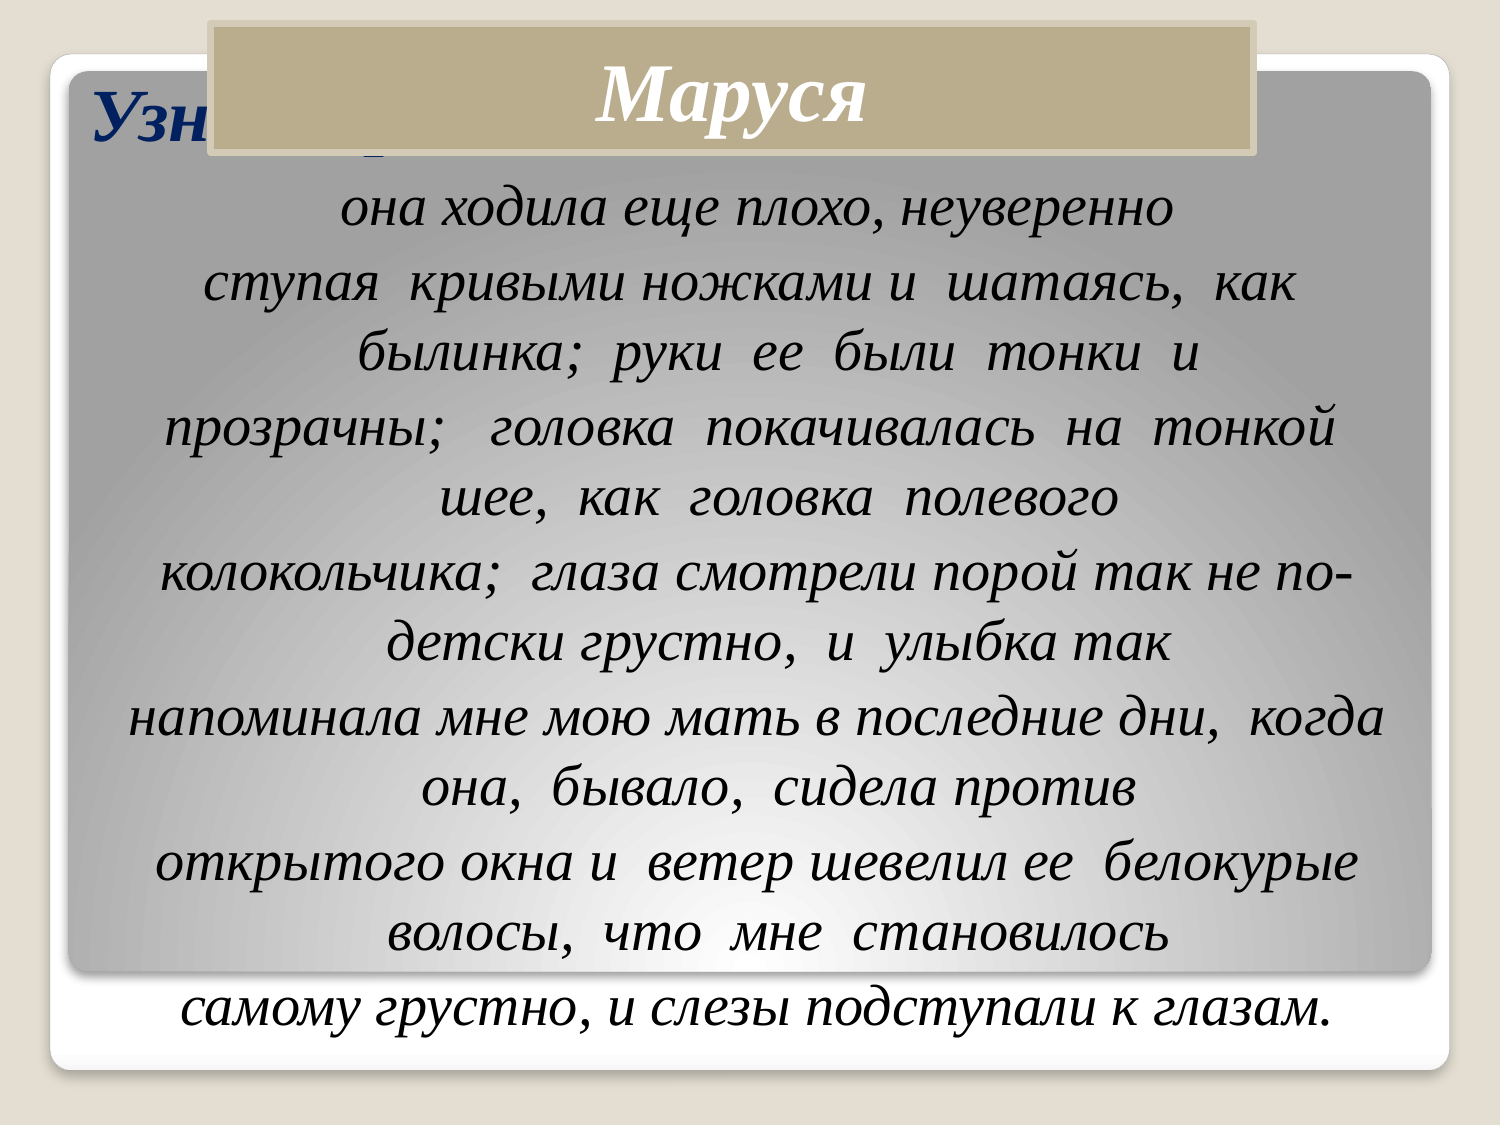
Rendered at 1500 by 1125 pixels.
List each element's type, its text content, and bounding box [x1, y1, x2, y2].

text_box Маруся [207, 20, 1257, 156]
title Узнай героя [1257, 45, 1425, 152]
title Узнай героя [75, 45, 207, 152]
list она ходила еще плохо, неуверенно ступая кривыми ножками и шатаясь, как былинка; руки ее были тонки и прозрачны; головка покачивалась на тонкой шее, как головка полевого колокольчика; глаза смотрели порой так не по-детски грустно, и улыбка так напоминала мне мою мать в последние дни, когда она, бывало, сидела против открытого окна и ветер шевелил ее белокурые волосы, что мне становилось самому грустно, и слезы подступали к глазам. [75, 152, 1425, 1055]
